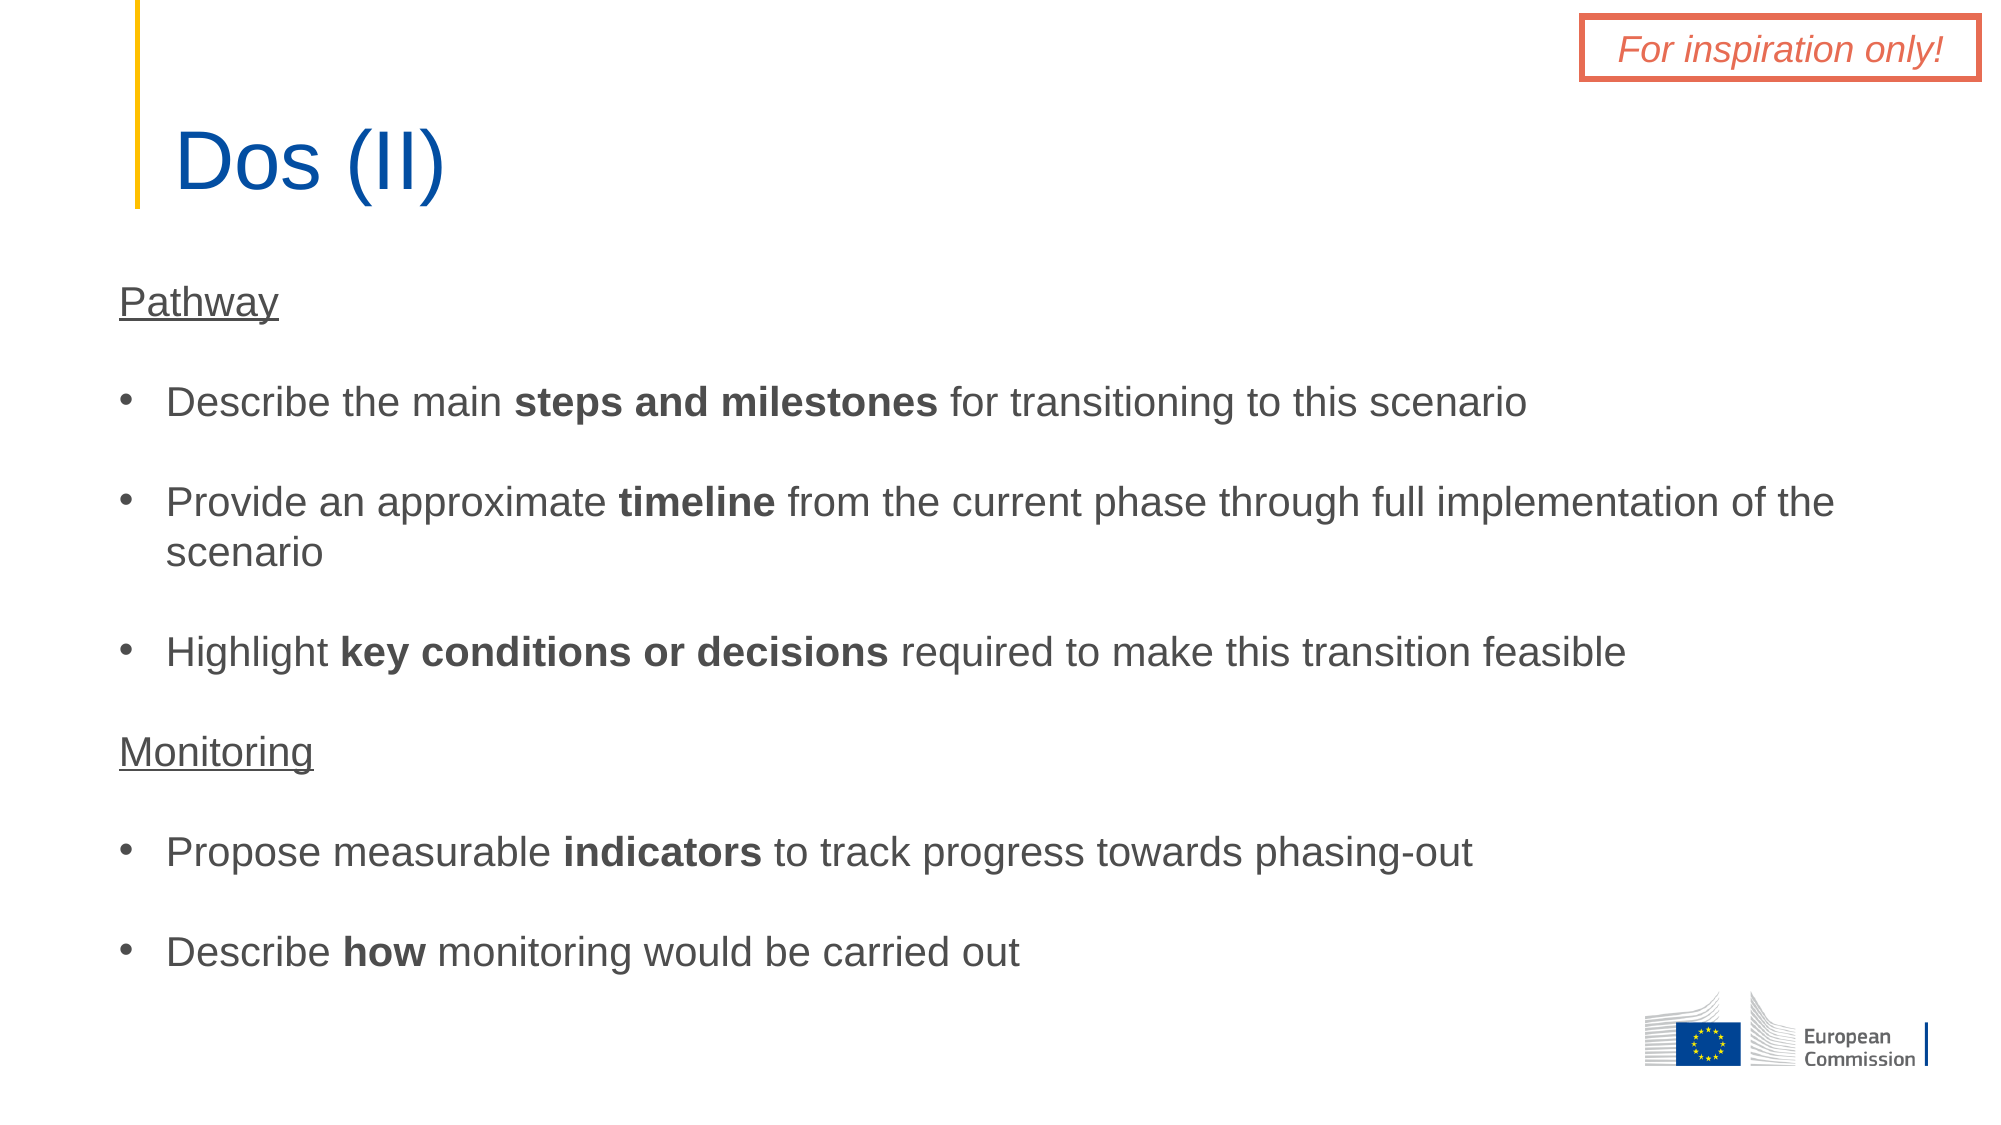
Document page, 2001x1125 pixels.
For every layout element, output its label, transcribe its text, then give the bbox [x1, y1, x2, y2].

text_box For inspiration only! [1581, 15, 1980, 80]
picture [1645, 1032, 1928, 1066]
title Dos (II) [159, 79, 1885, 208]
text_box Pathway Describe the main steps and milestones for transitioning to this scenario Provide an approximate timeline from the current phase through full implementation of the scenario Highlight key conditions or decisions required to make this transition feasible Monitoring Propose measurable indicators to track progress towards phasing-out Describe how monitoring would be carried out [104, 266, 2000, 1032]
